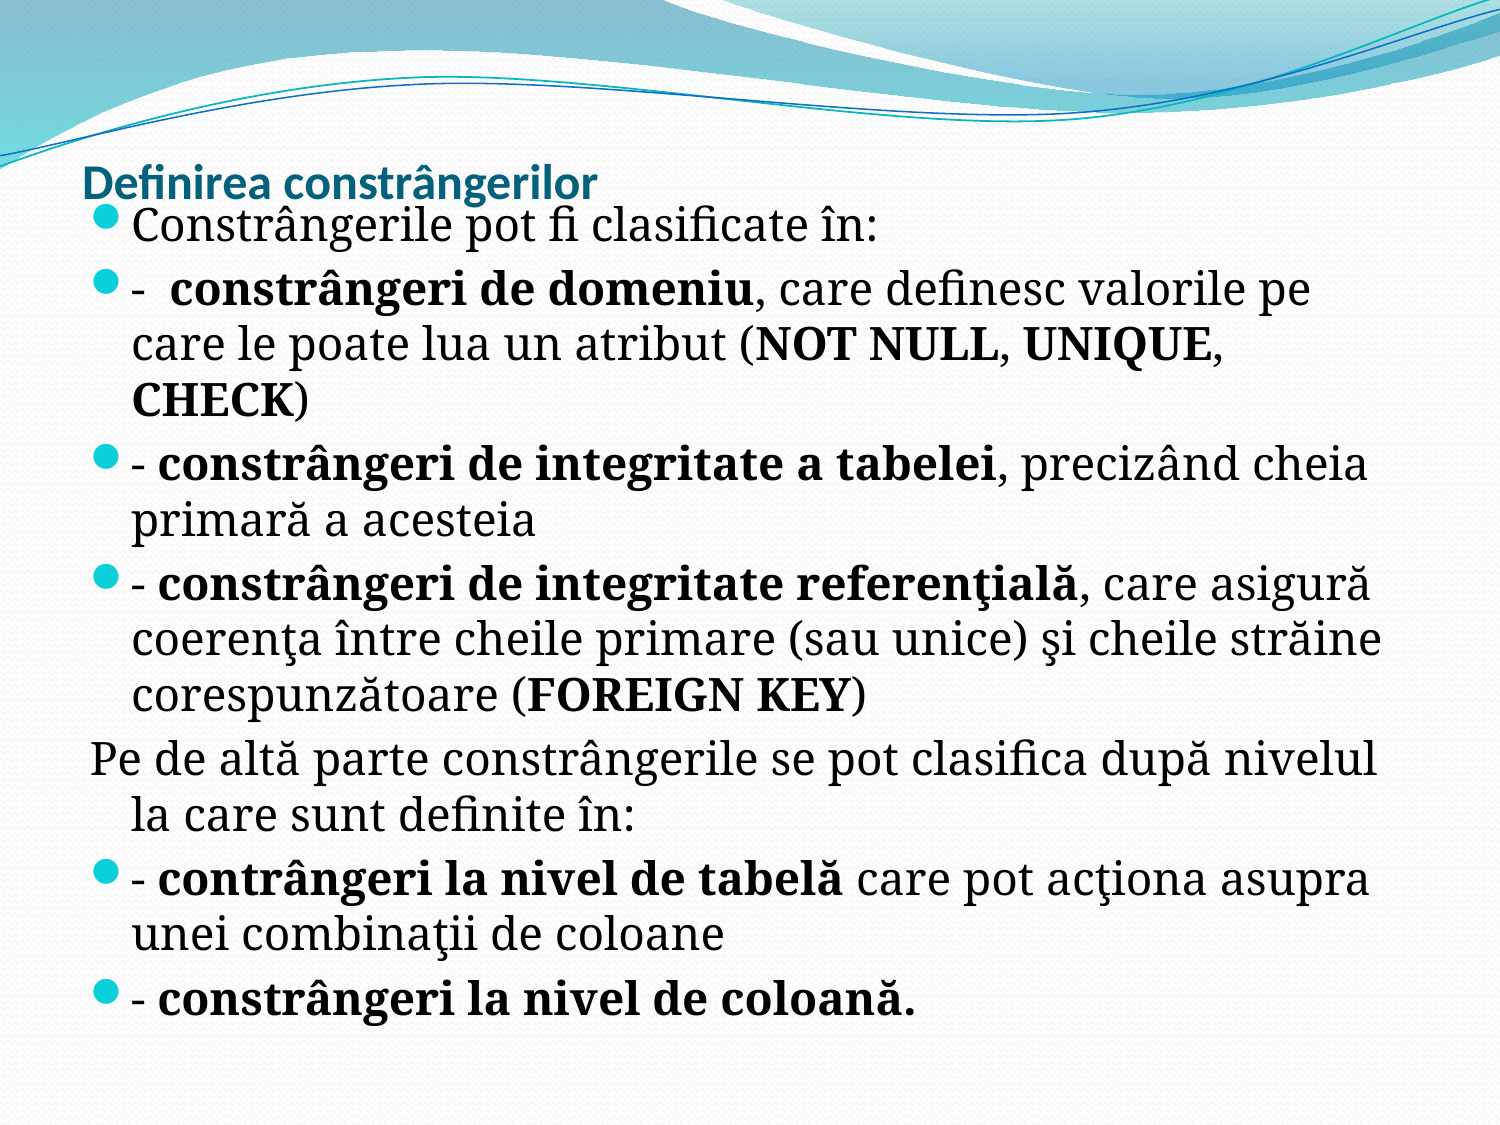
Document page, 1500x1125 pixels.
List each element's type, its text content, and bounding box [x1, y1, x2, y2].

title Definirea constrângerilor [82, 140, 1432, 270]
list Constrângerile pot fi clasificate în: - constrângeri de domeniu, care definesc valorile pe care le poate lua un atribut (NOT NULL, UNIQUE, CHECK) - constrângeri de integritate a tabelei, precizând cheia primară a acesteia - constrângeri de integritate referenţială, care asigură coerenţa între cheile primare (sau unice) şi cheile străine corespunzătoare (FOREIGN KEY) Pe de altă parte constrângerile se pot clasifica după nivelul la care sunt definite în: - contrângeri la nivel de tabelă care pot acţiona asupra unei combinaţii de coloane - constrângeri la nivel de coloană. [75, 187, 1425, 1038]
